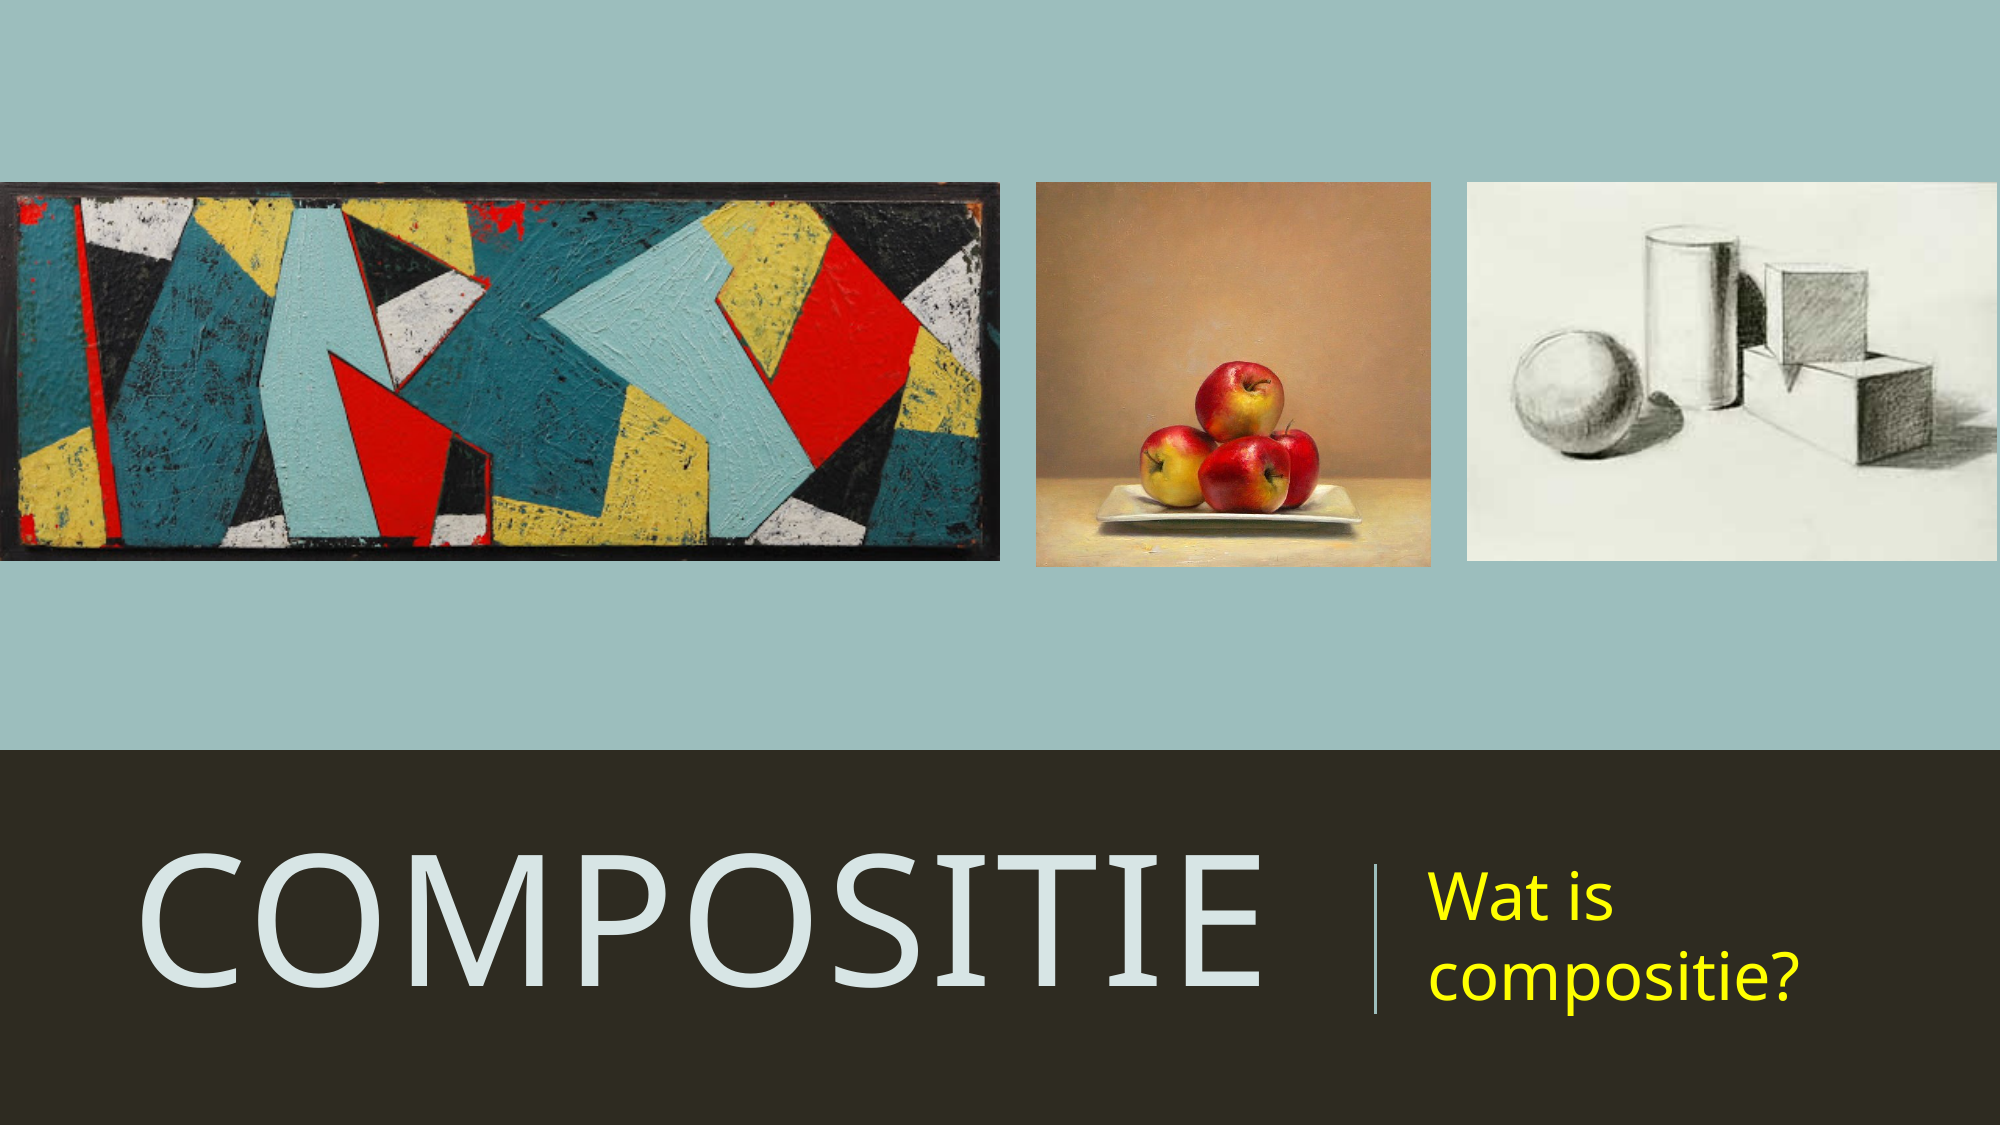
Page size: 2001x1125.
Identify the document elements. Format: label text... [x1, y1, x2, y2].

picture [1036, 181, 1431, 568]
subtitle Wat is compositie? [1412, 813, 1938, 1054]
picture [1467, 181, 1997, 561]
title COMPOSITIE [75, 813, 1350, 1054]
picture [0, 181, 1001, 561]
